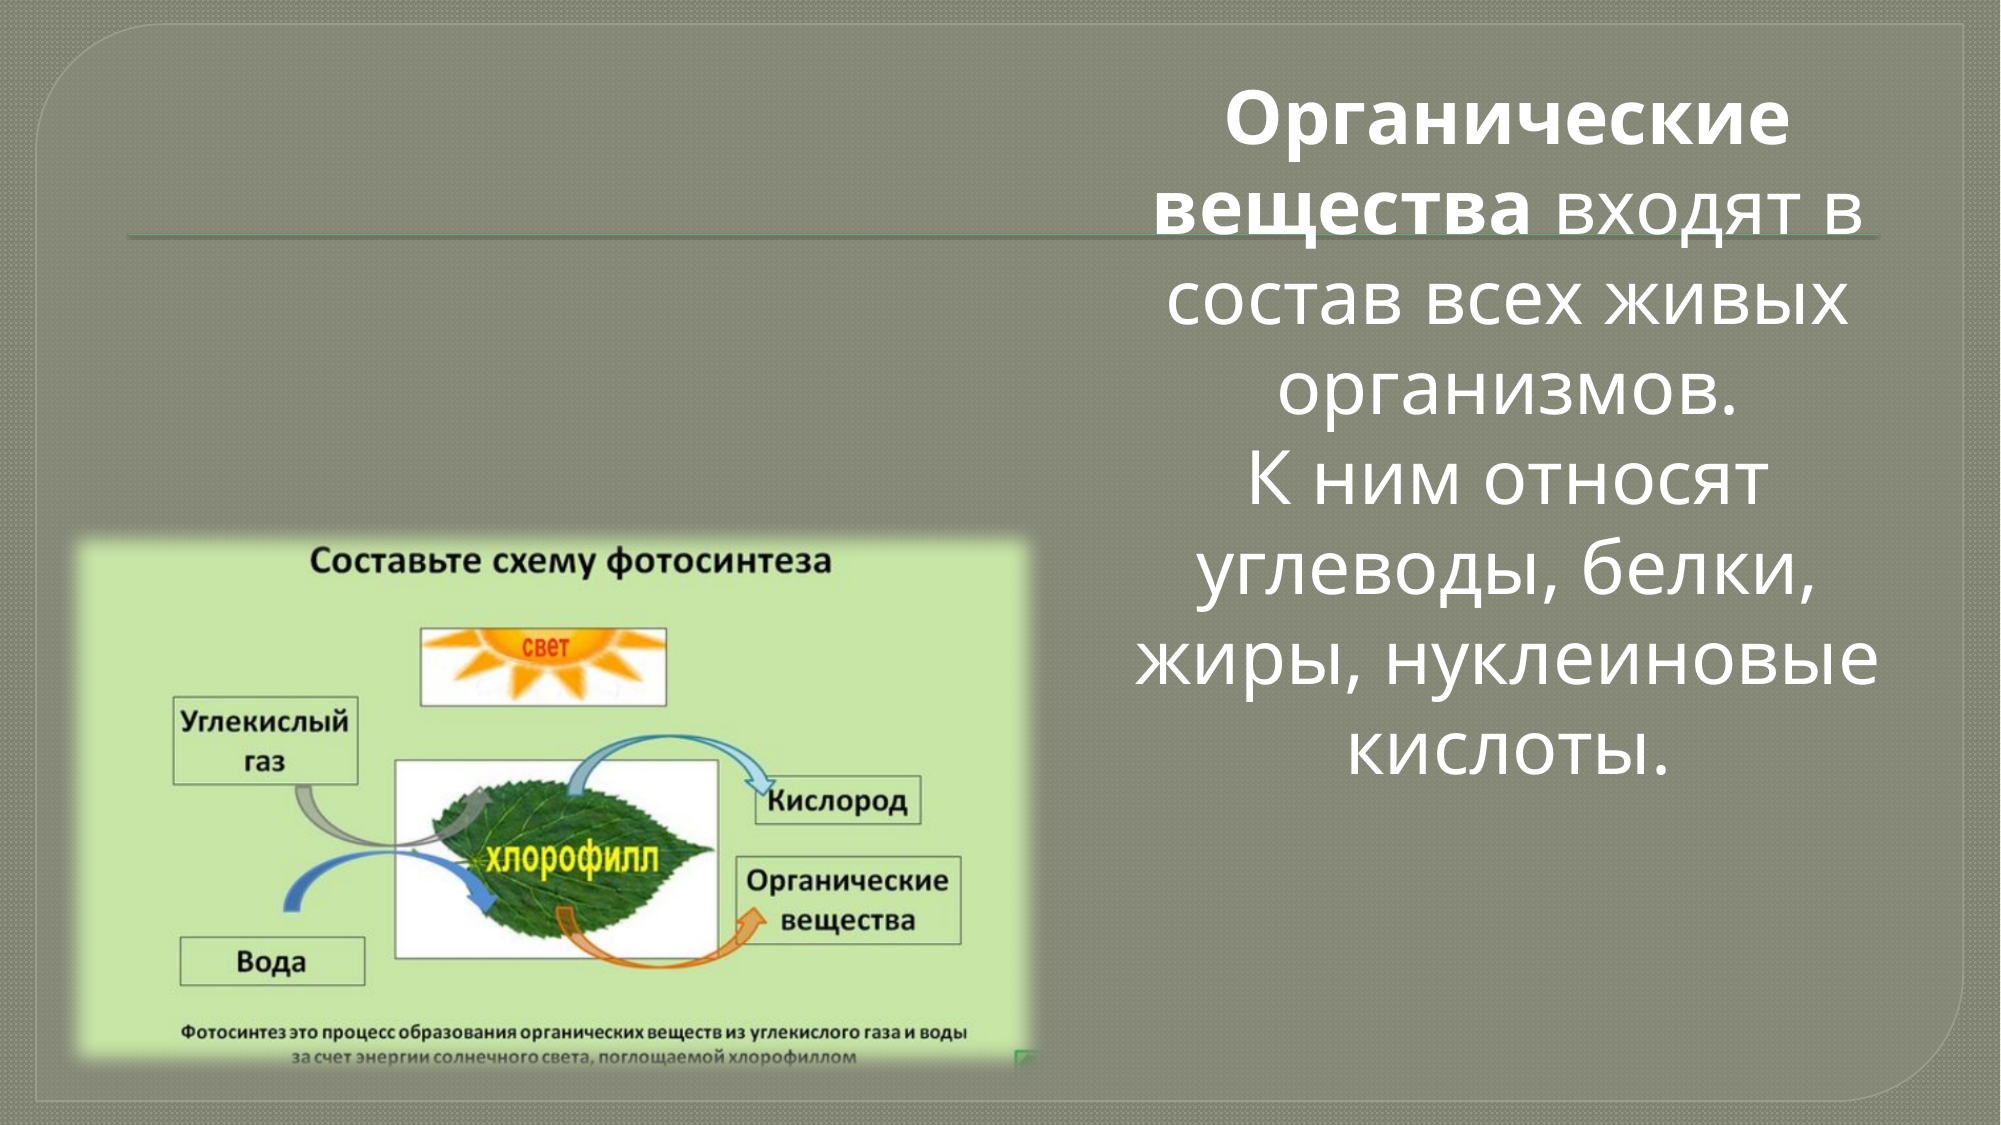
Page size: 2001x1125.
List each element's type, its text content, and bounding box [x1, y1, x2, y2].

list Органические вещества входят в состав всех живых организмов. К ним относят углеводы, белки, жиры, нуклеиновые кислоты. [1059, 62, 1958, 966]
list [57, 520, 1048, 1079]
